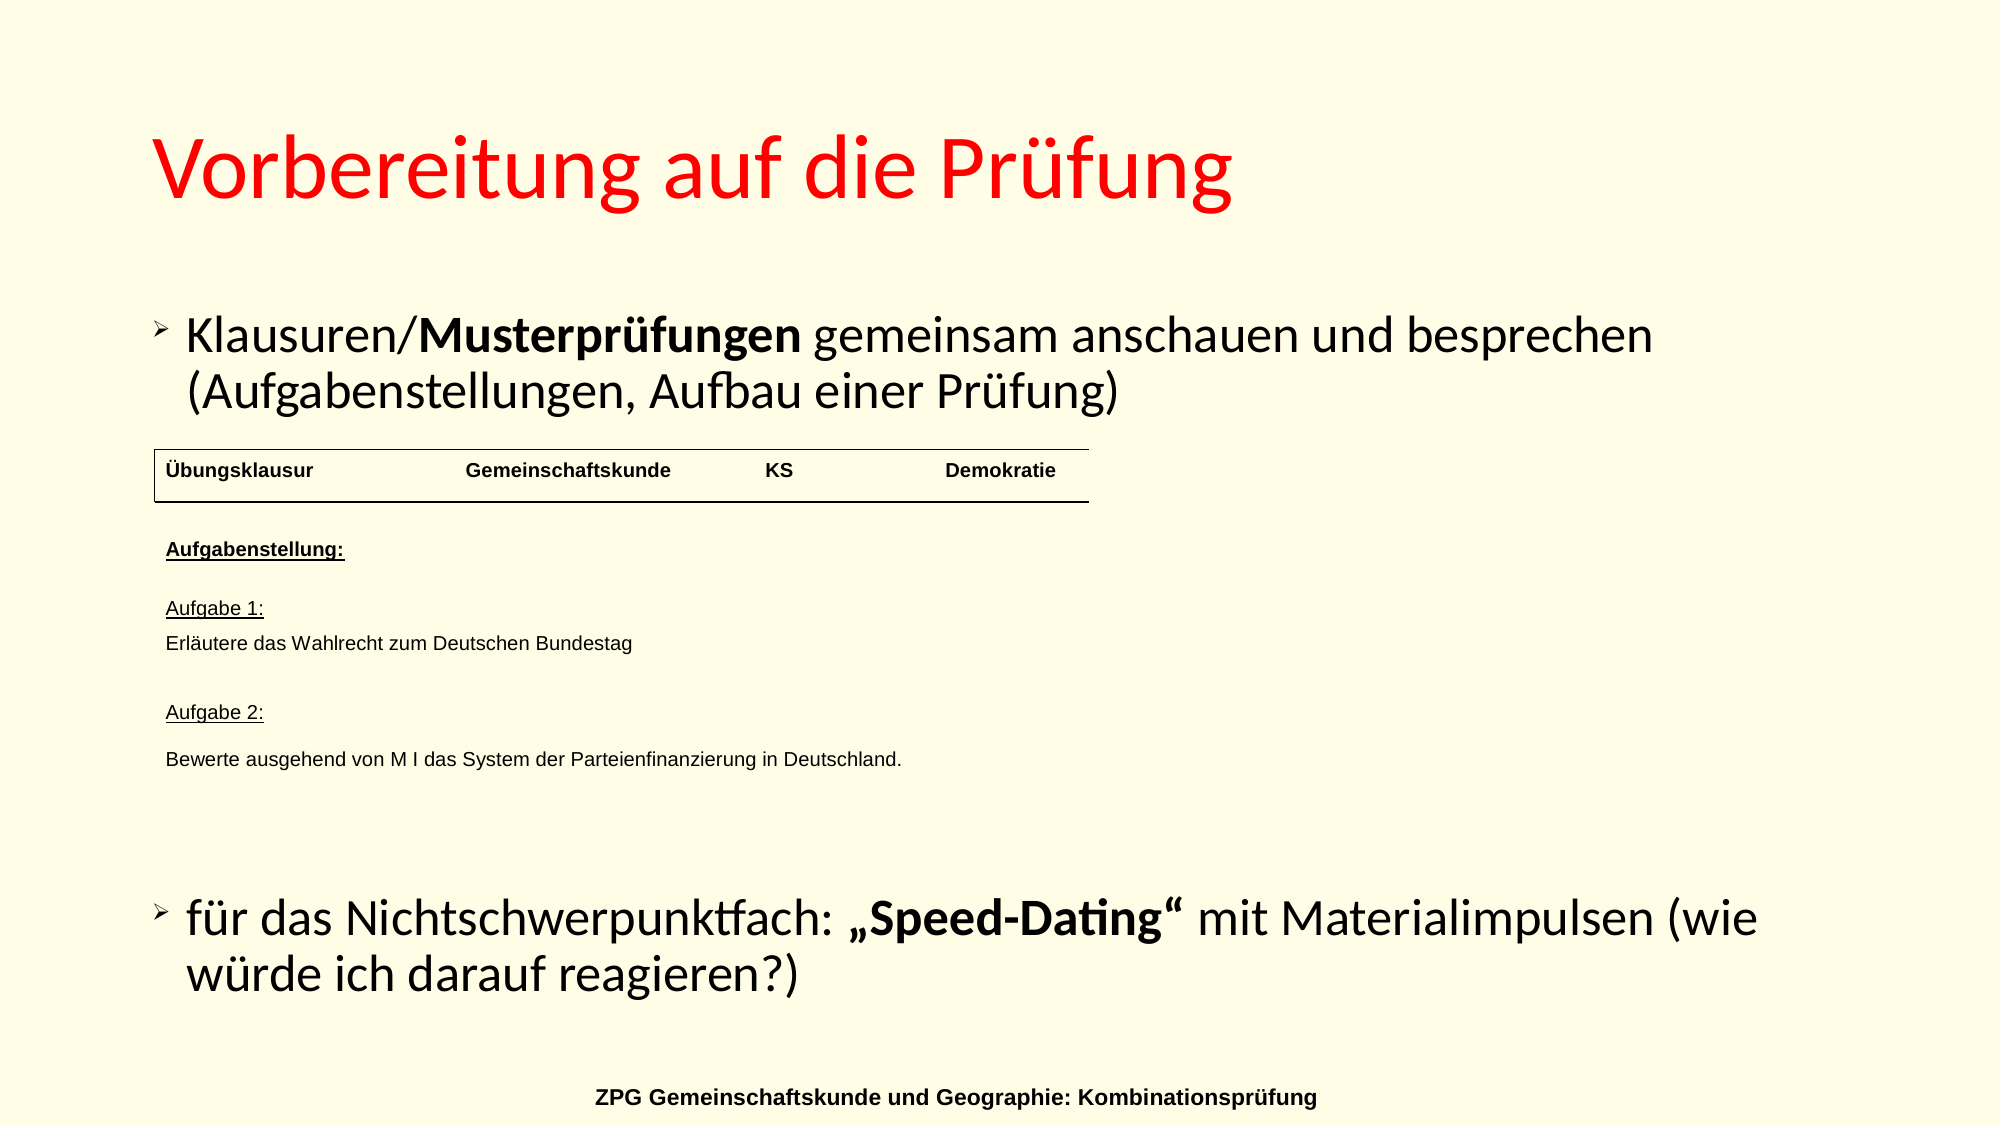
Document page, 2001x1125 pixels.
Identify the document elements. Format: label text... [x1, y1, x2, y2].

picture [152, 447, 1090, 772]
text_box Klausuren/Musterprüfungen gemeinsam anschauen und besprechen (Aufgabenstellungen, Aufbau einer Prüfung) für das Nichtschwerpunktfach: „Speed-Dating“ mit Materialimpulsen (wie würde ich darauf reagieren?) [137, 299, 1863, 1014]
text_box Vorbereitung auf die Prüfung [137, 59, 1863, 278]
